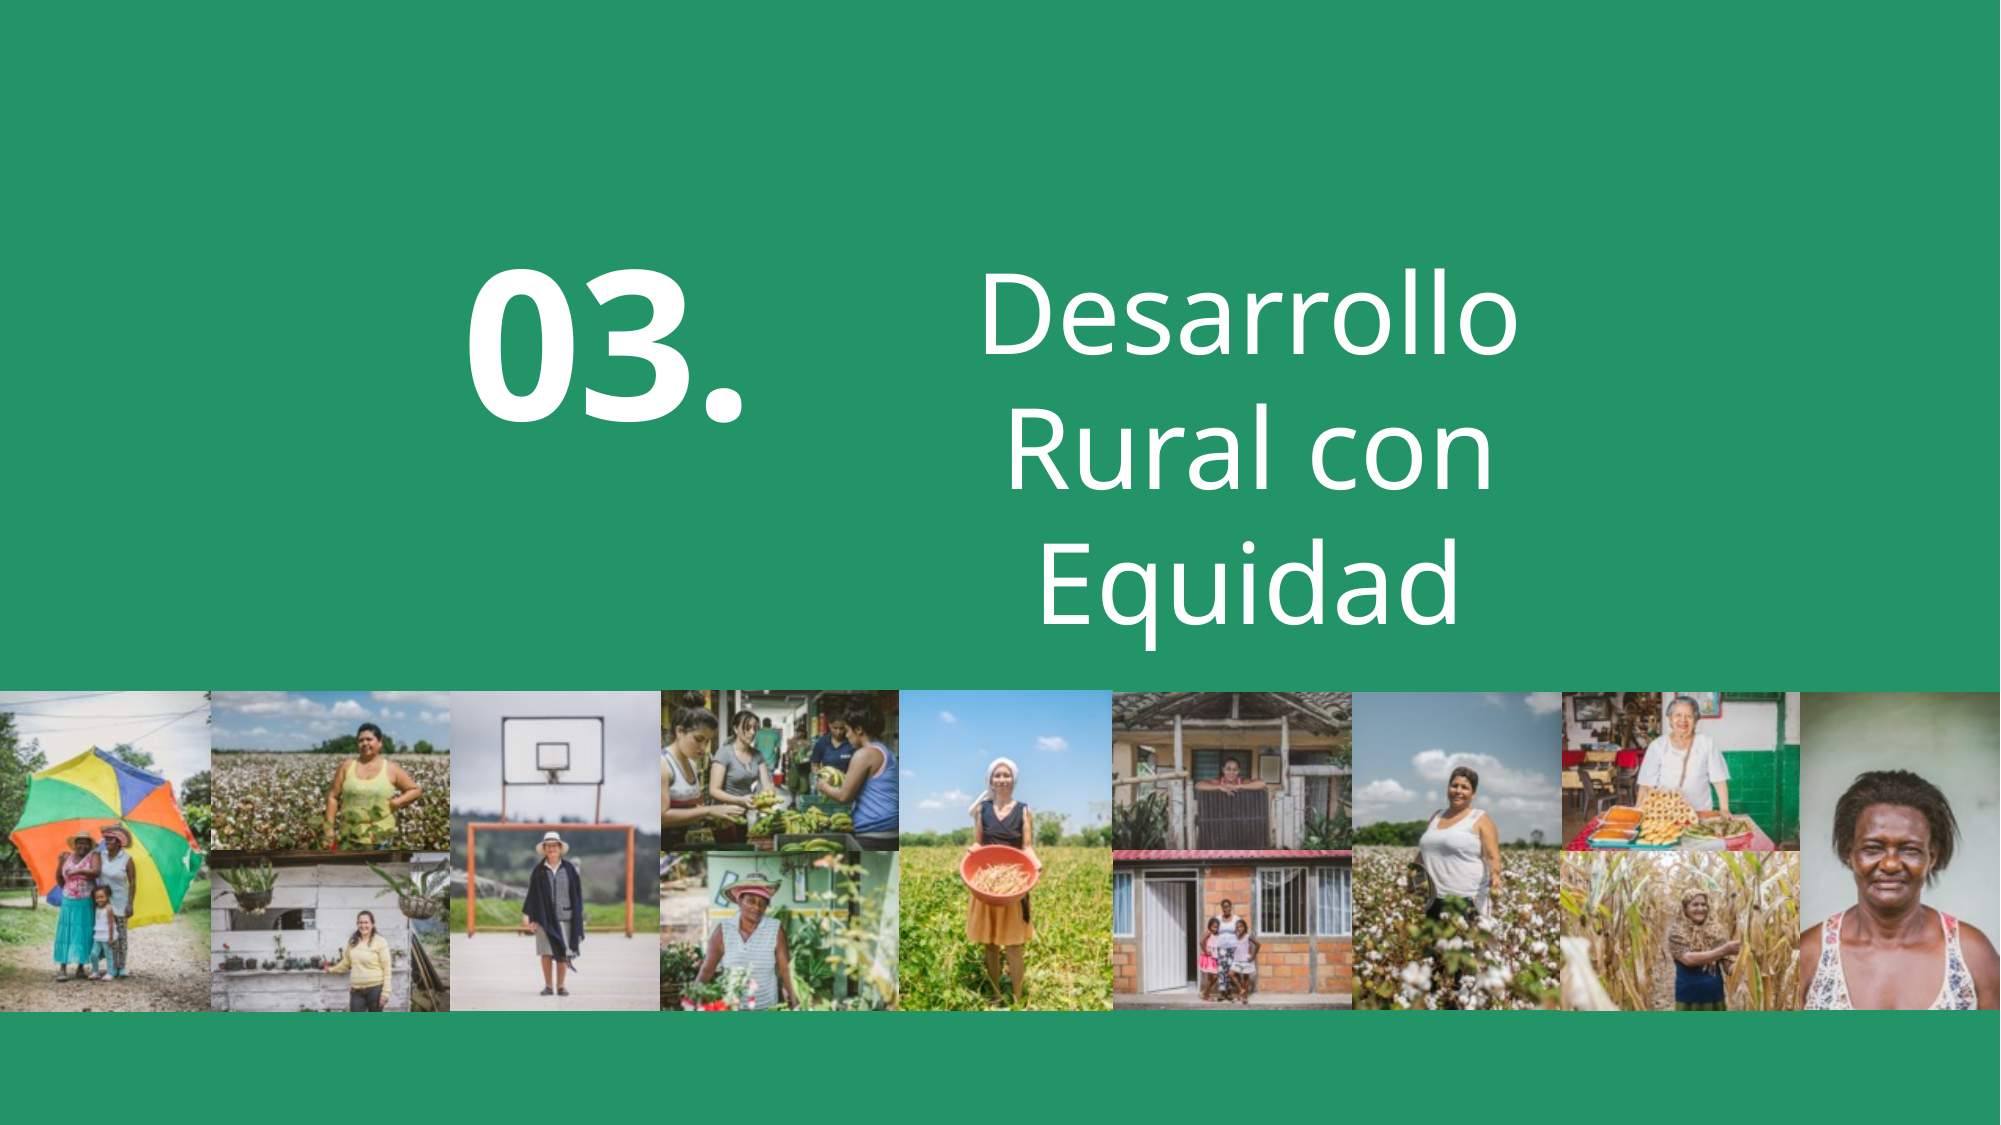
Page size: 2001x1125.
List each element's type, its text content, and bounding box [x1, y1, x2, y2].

text_box Desarrollo Rural con Equidad [820, 234, 1679, 655]
text_box 03. [447, 205, 769, 470]
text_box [0, 690, 2000, 1012]
